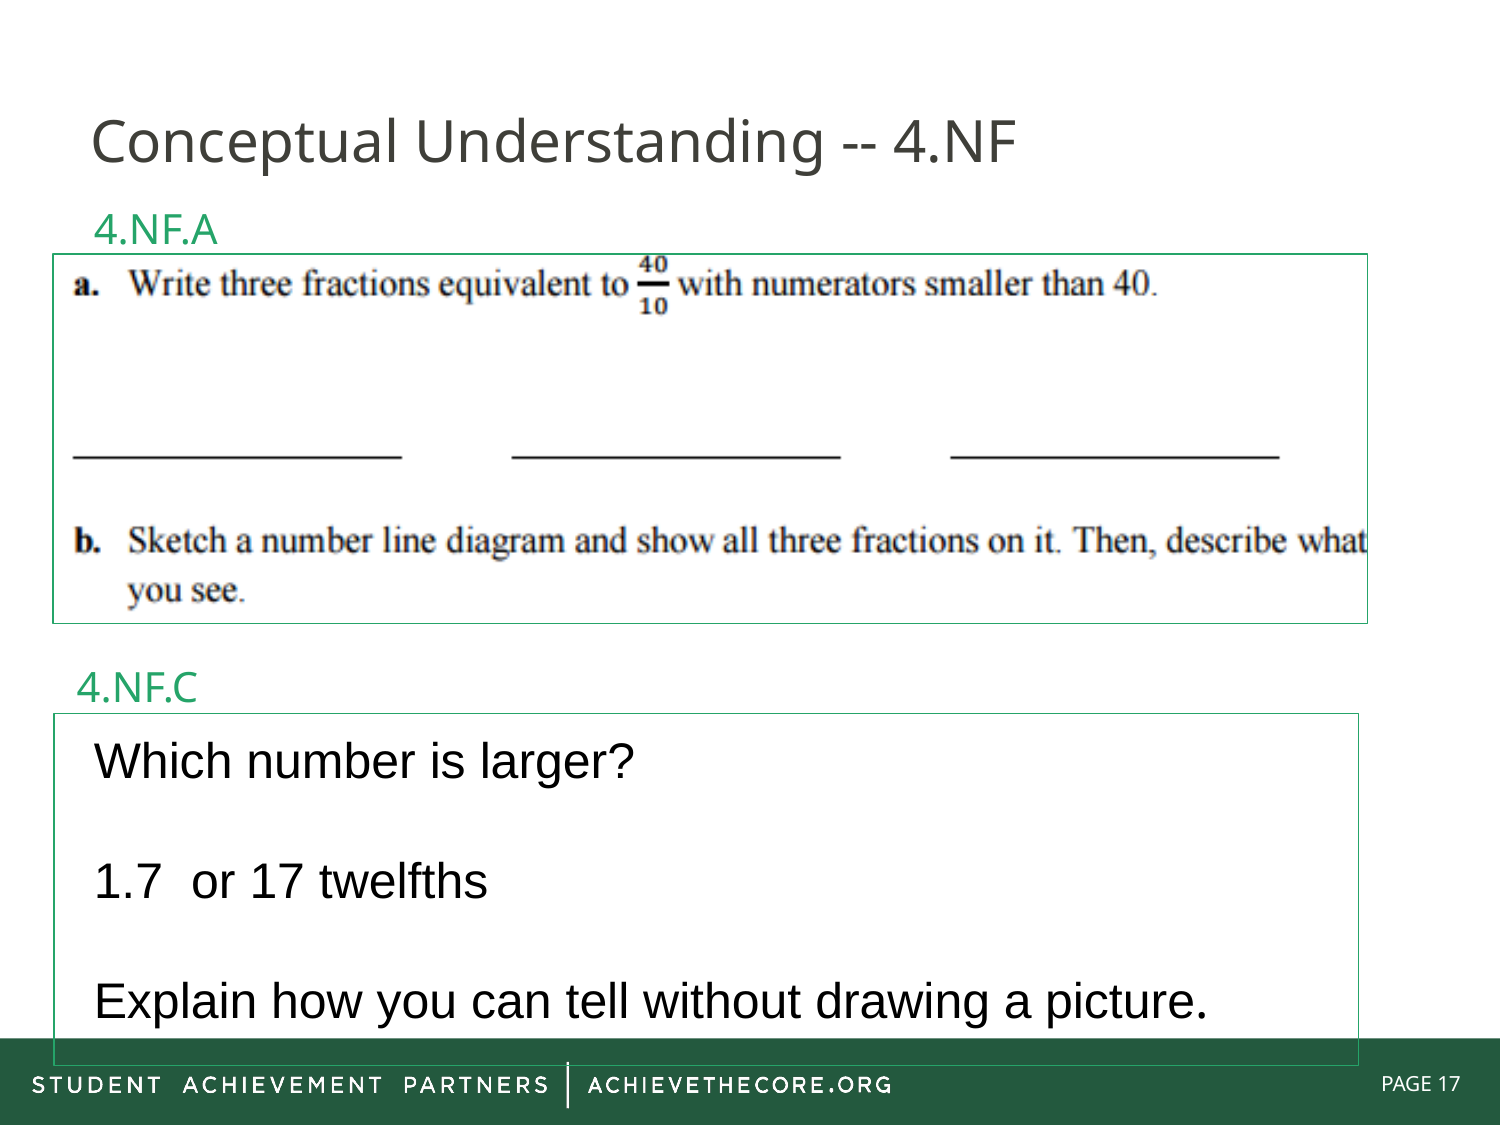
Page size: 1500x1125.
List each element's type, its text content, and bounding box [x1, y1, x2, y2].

picture [53, 254, 1368, 624]
list 4.NF.A [53, 142, 1404, 731]
picture [12, 1055, 911, 1112]
title Conceptual Understanding -- 4.NF [75, 45, 1425, 233]
text_box 4.NF.C [36, 652, 229, 719]
list Which number is larger? 1.7 or 17 twelfths Explain how you can tell without drawing a picture. [53, 713, 1359, 1066]
